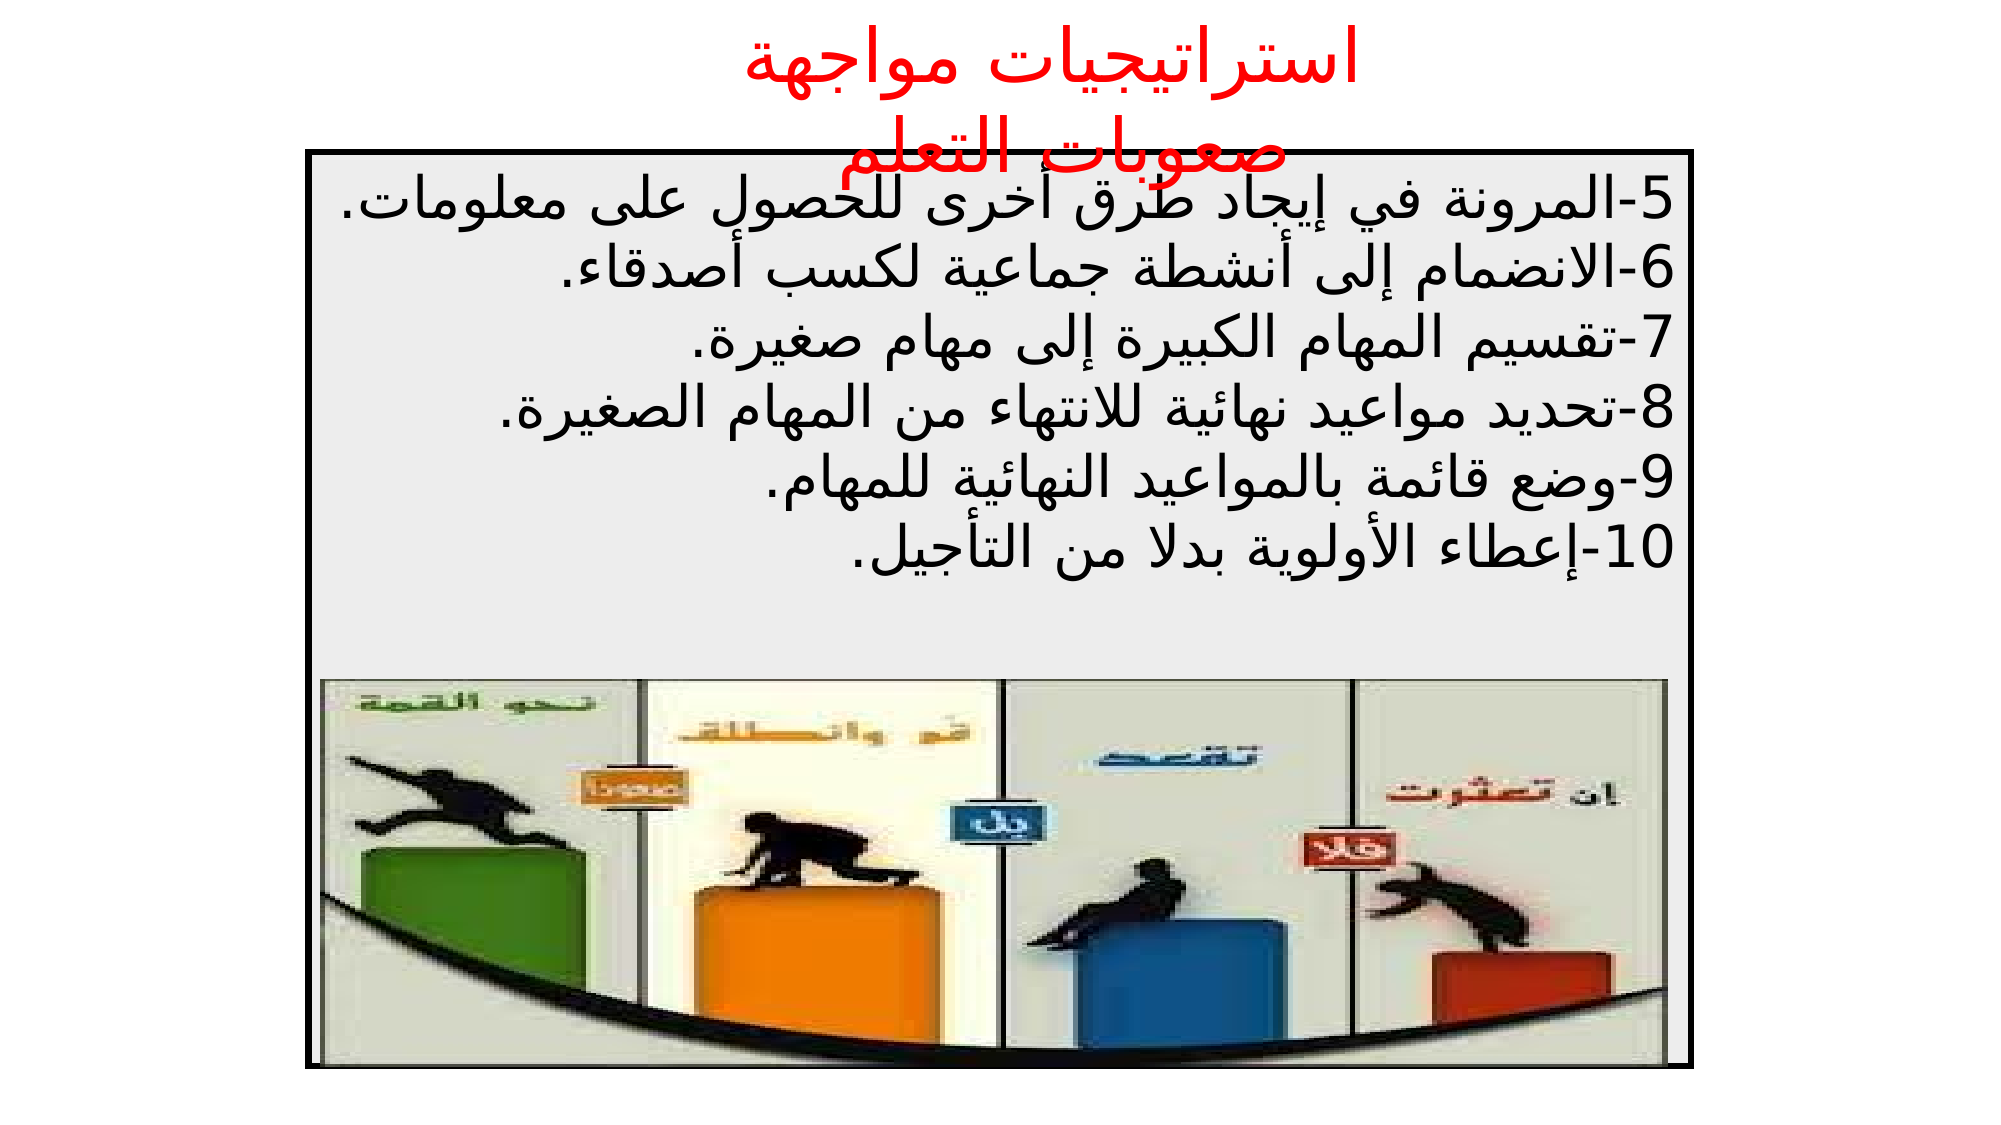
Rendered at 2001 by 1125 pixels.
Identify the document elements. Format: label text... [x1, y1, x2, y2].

text_box استراتيجيات مواجهة صعوبات التعلم [636, 0, 1493, 340]
text_box 5-المرونة في إيجاد طرق أخرى للحصول على معلومات. 6-الانضمام إلى أنشطة جماعية لكسب أصدقاء. 7-تقسيم المهام الكبيرة إلى مهام صغيرة. 8-تحديد مواعيد نهائية للانتهاء من المهام الصغيرة. 9-وضع قائمة بالمواعيد النهائية للمهام. 10-إعطاء الأولوية بدلا من التأجيل. [308, 152, 1692, 1067]
picture [320, 679, 1668, 1067]
